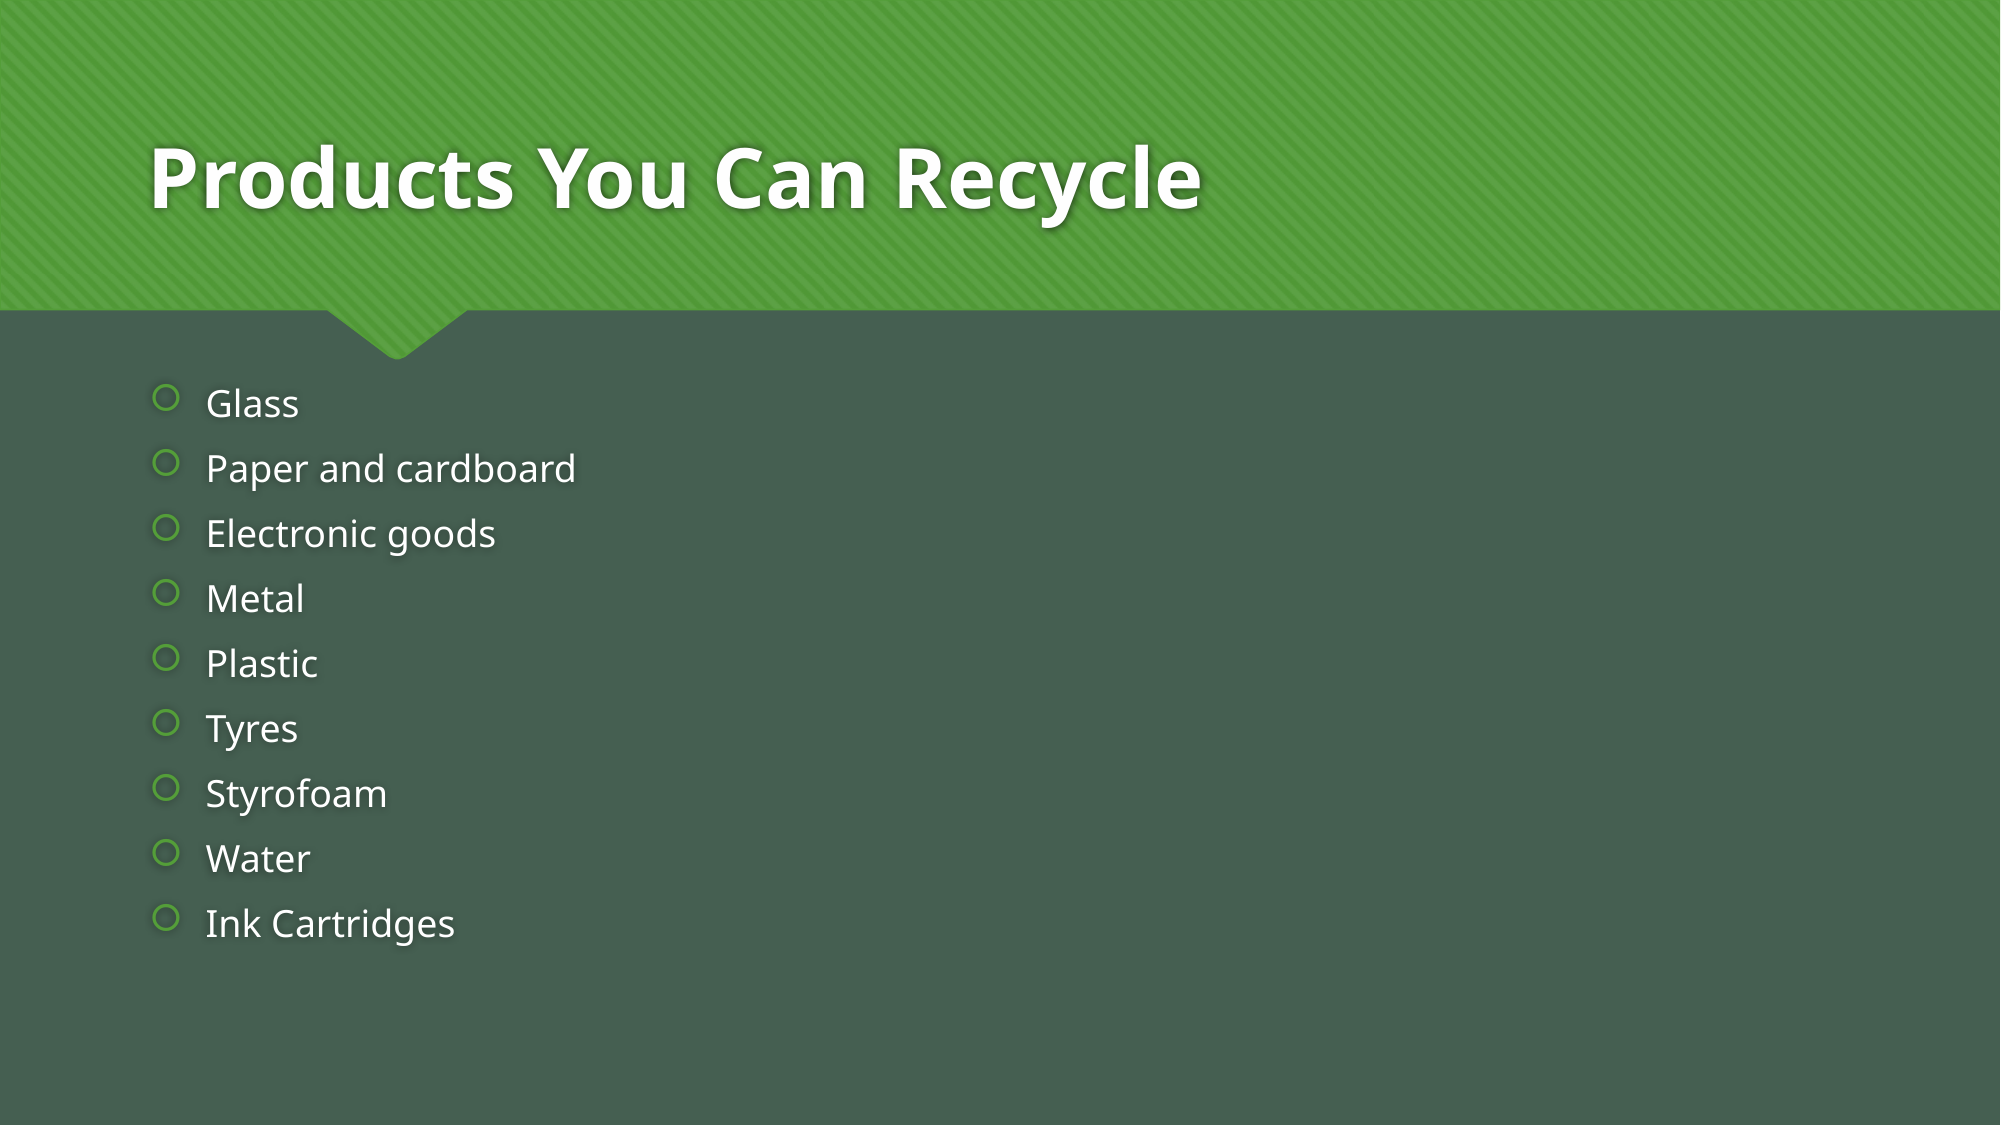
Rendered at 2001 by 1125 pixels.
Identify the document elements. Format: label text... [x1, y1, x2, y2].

list Glass Paper and cardboard Electronic goods Metal Plastic Tyres Styrofoam Water Ink Cartridges [134, 364, 1866, 962]
title Products You Can Recycle [132, 73, 1868, 233]
